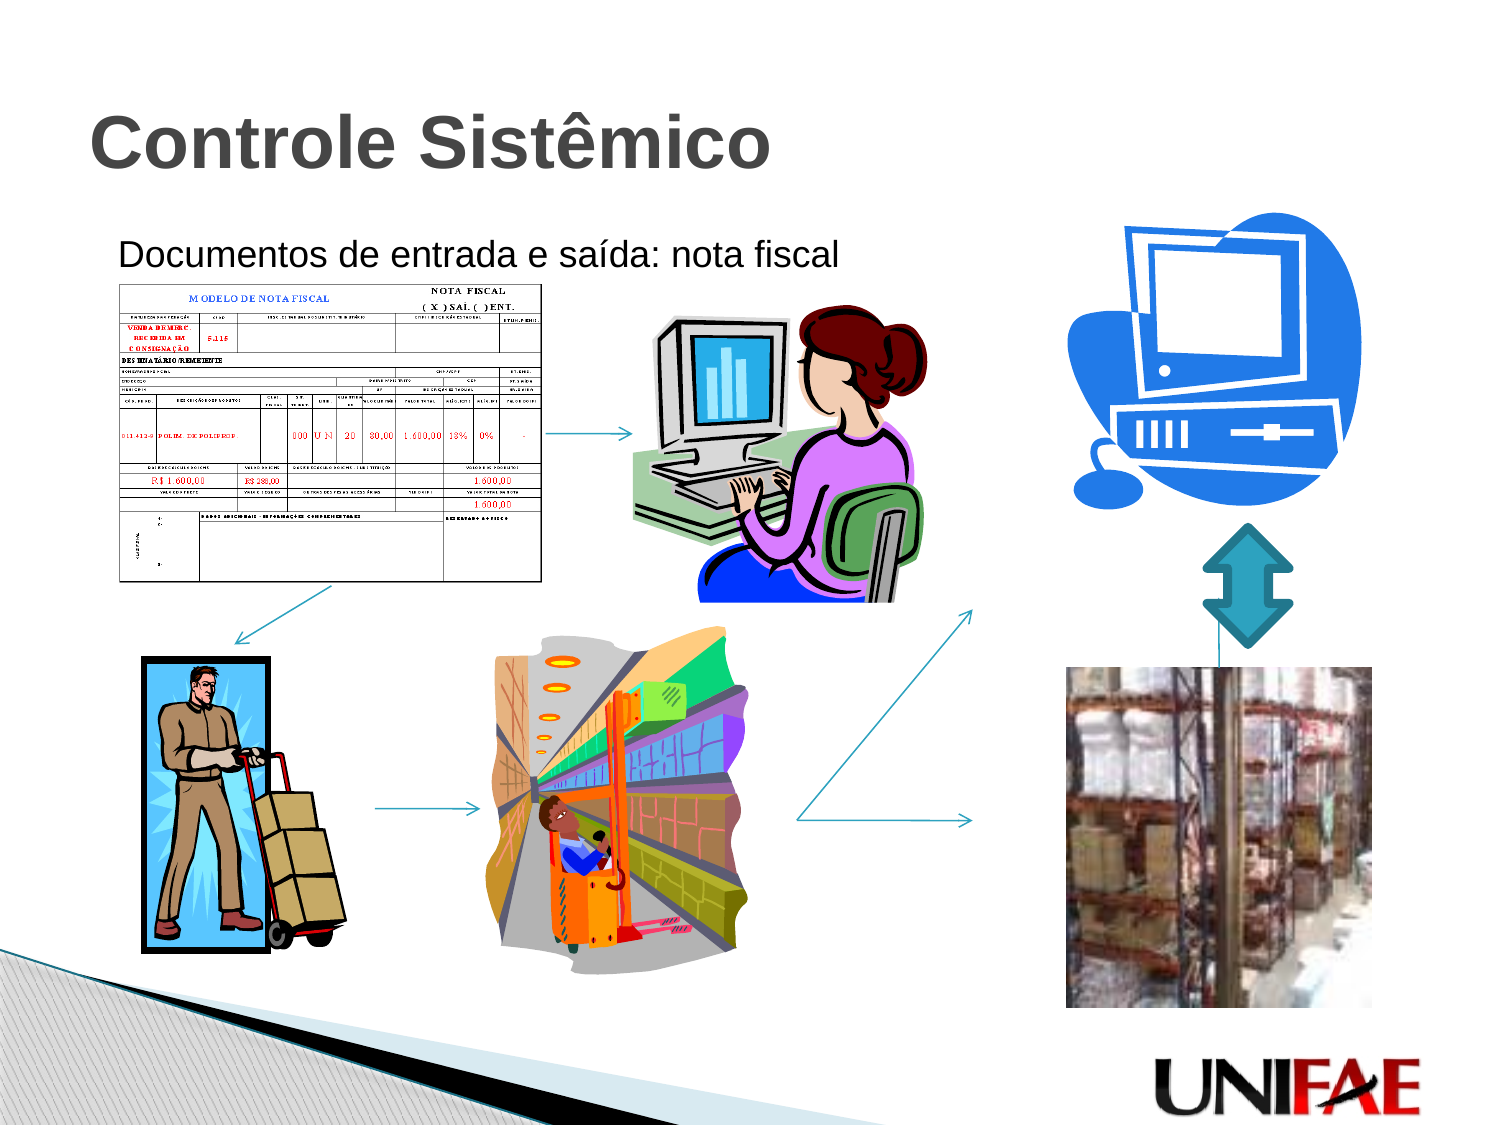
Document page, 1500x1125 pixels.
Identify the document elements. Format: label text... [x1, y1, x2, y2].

text_box Documentos de entrada e saída: nota fiscal [103, 222, 855, 318]
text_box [778, 626, 991, 803]
picture [632, 304, 928, 606]
picture [1153, 1056, 1424, 1118]
title Controle Sistêmico [75, 45, 1425, 233]
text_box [253, 566, 313, 664]
picture [116, 280, 546, 587]
text_box [1202, 522, 1294, 649]
picture [1066, 667, 1373, 1009]
picture [1066, 210, 1370, 510]
picture [140, 655, 348, 955]
picture [480, 620, 754, 980]
